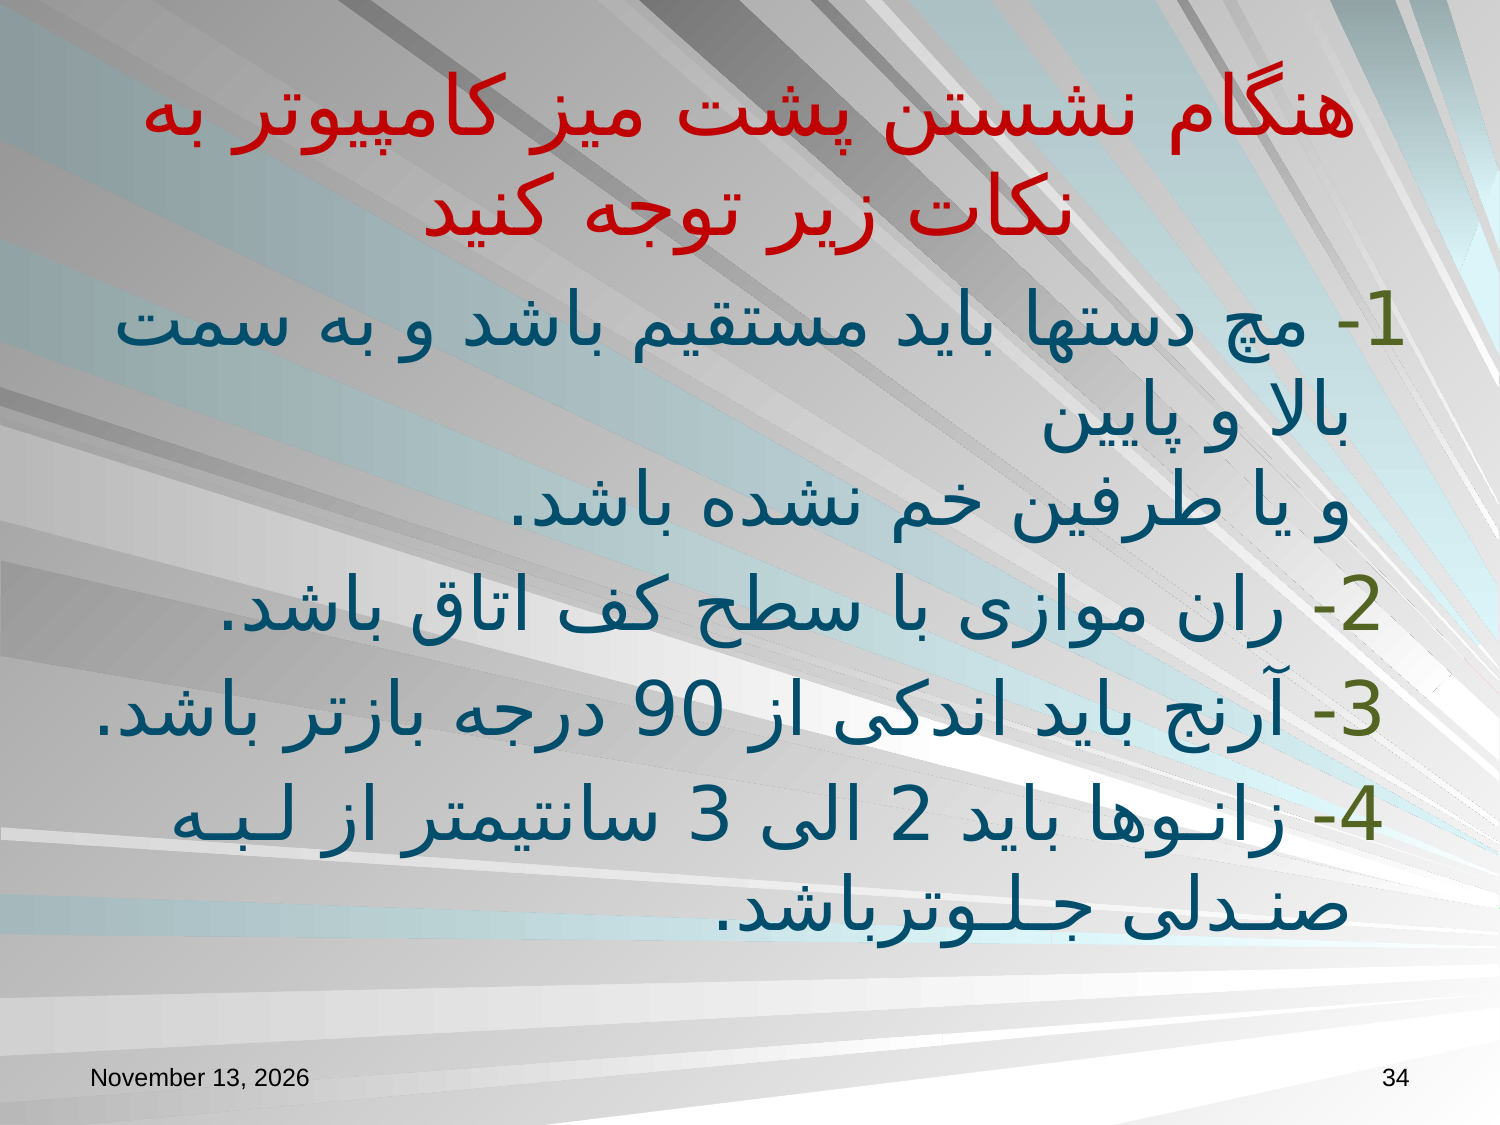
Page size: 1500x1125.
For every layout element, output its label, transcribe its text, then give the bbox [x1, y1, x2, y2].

list 1- مچ دستها باید مستقیم باشد و به سمت بالا و پایین و یا طرفین خم نشده باشد. 2- ران موازی با سطح کف اتاق باشد. 3- آرنج باید اندکی از 90 درجه بازتر باشد. 4- زانـوها باید 2 الی 3 سانتیمتر از لـبـه صنـدلی جـلـوترباشد. [74, 262, 1426, 1006]
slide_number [74, 1023, 426, 1100]
title هنگام نشستن پشت میز کامپیوتر به نکات زیر توجه کنید [74, 77, 1426, 262]
slide_number 34 [1074, 1023, 1426, 1100]
